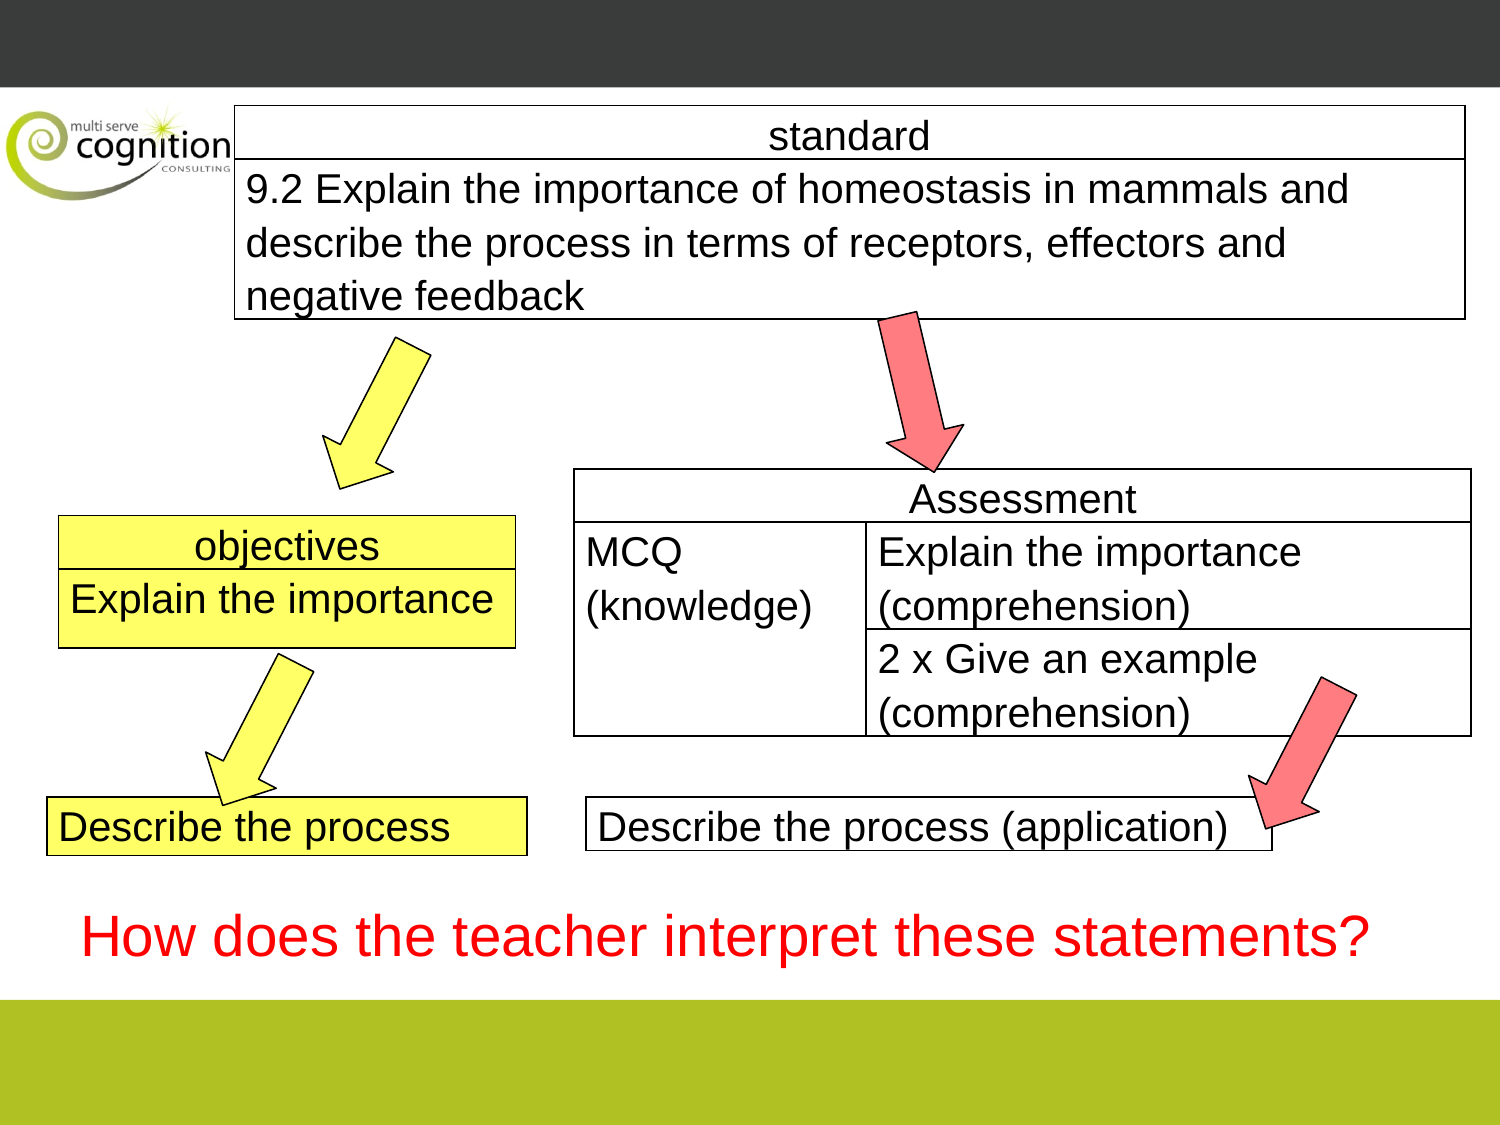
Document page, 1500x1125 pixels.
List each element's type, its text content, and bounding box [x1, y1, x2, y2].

table_cell 9.2 Explain the importance of homeostasis in mammals and describe the process in terms of receptors, effectors and negative feedback [235, 160, 1464, 318]
text_box How does the teacher interpret these statements? [65, 890, 1388, 976]
table_header standard [235, 106, 1464, 158]
table_header Assessment [575, 470, 1470, 521]
table_cell Explain the importance [59, 570, 515, 647]
table_cell 2 x Give an example (comprehension) [867, 630, 1470, 735]
text_box [1248, 677, 1357, 829]
table_cell Explain the importance (comprehension) [867, 523, 1470, 628]
text_box [877, 311, 964, 473]
text_box [205, 653, 314, 806]
table_header Describe the process [48, 798, 526, 855]
table_cell MCQ (knowledge) [575, 523, 865, 735]
table_header Describe the process (application) [587, 798, 1271, 850]
picture [0, 101, 237, 207]
table_header objectives [59, 516, 515, 568]
text_box [322, 337, 431, 490]
